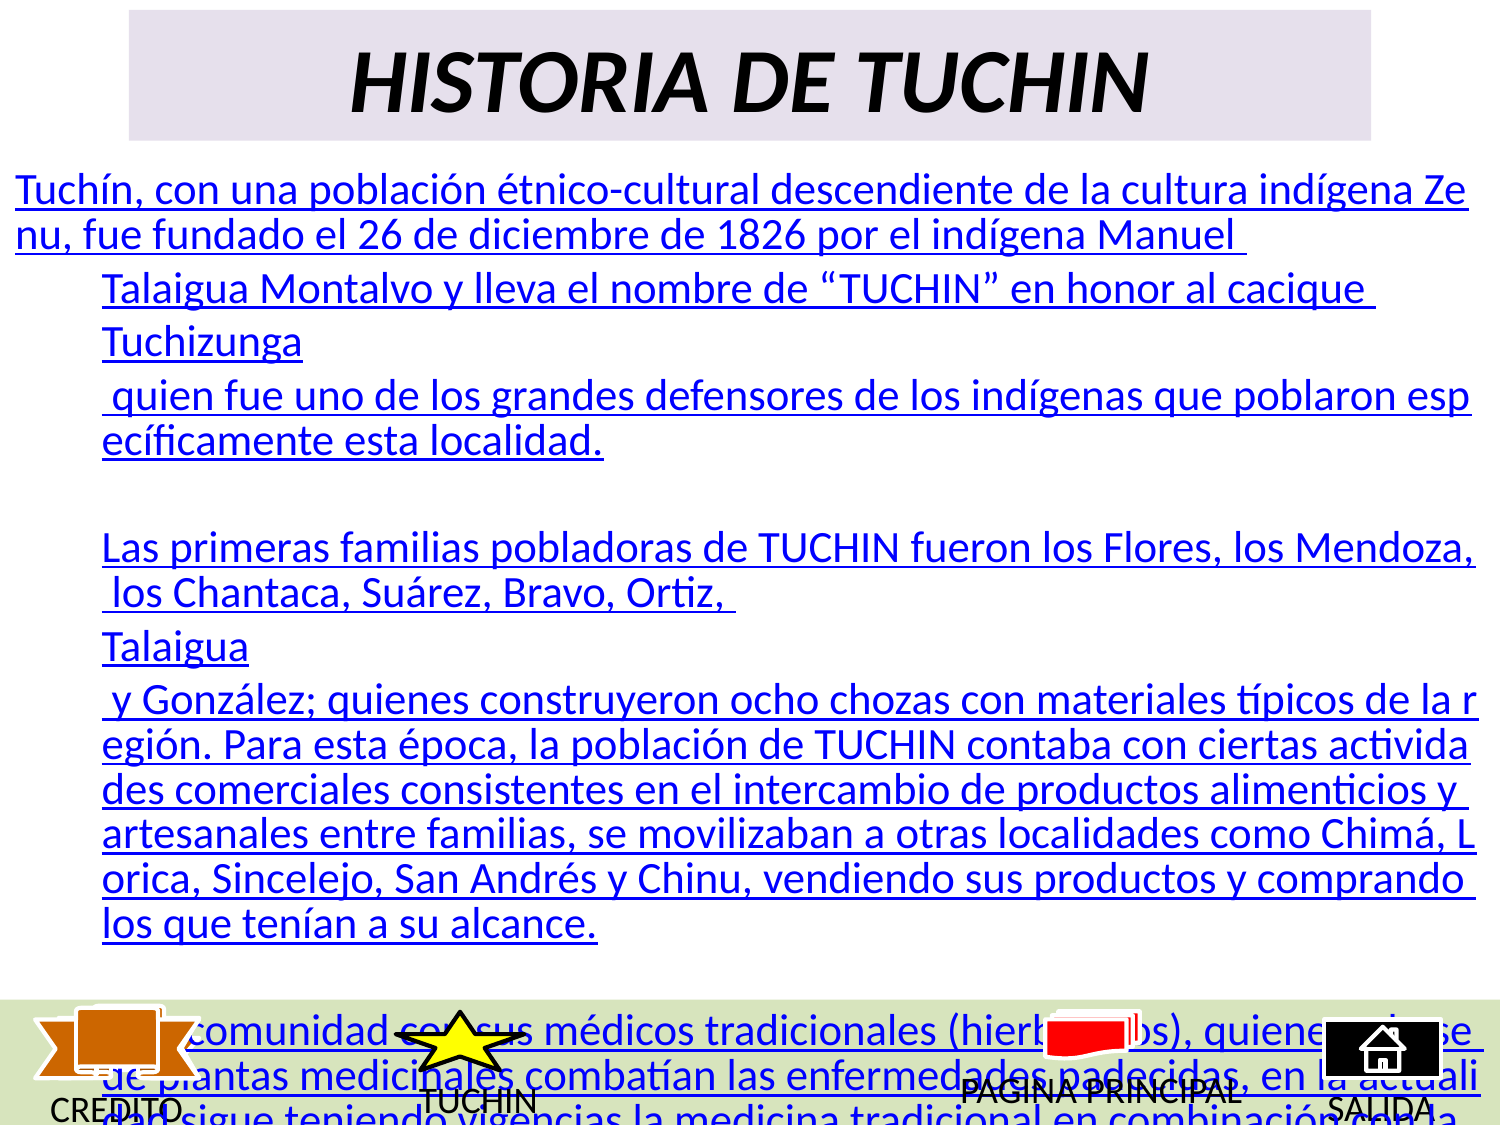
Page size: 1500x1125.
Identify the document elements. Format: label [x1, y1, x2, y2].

list [0, 152, 1500, 973]
title [128, 9, 1372, 141]
text_box [0, 997, 1500, 1125]
